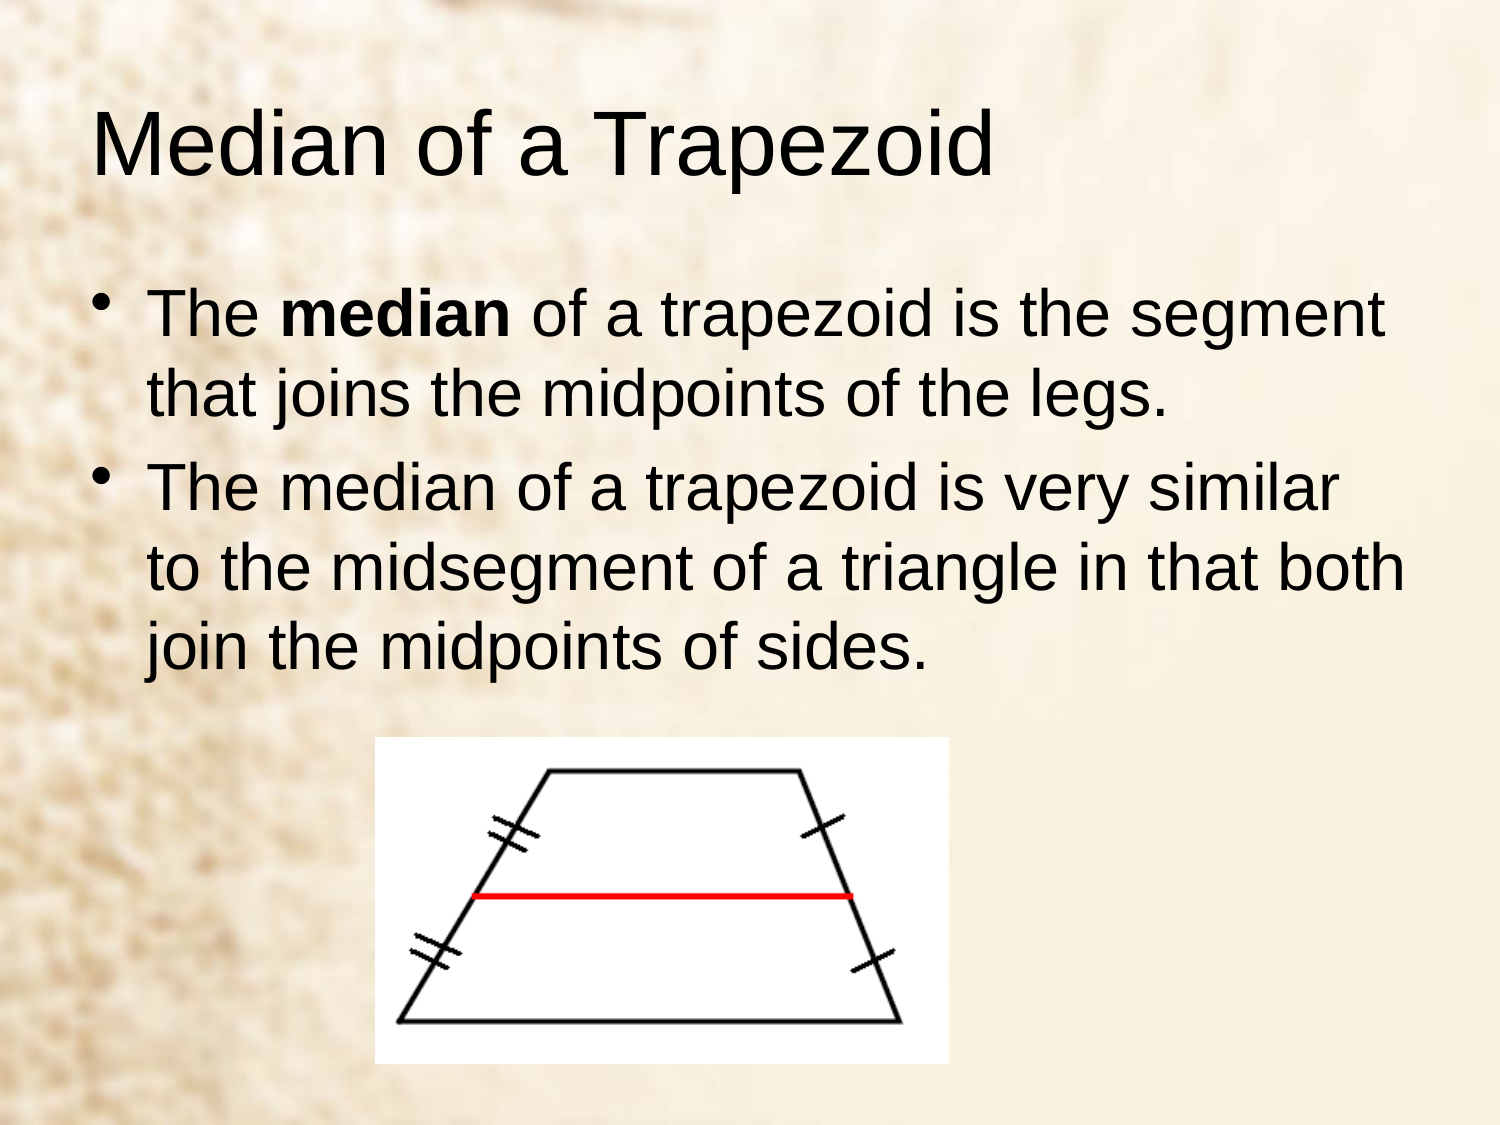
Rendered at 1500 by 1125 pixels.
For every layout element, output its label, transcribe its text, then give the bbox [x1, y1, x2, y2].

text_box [374, 737, 949, 1065]
title Median of a Trapezoid [74, 44, 1426, 233]
picture [0, 0, 1500, 1125]
list The median of a trapezoid is the segment that joins the midpoints of the legs. The median of a trapezoid is very similar to the midsegment of a triangle in that both join the midpoints of sides. [74, 262, 1426, 1006]
